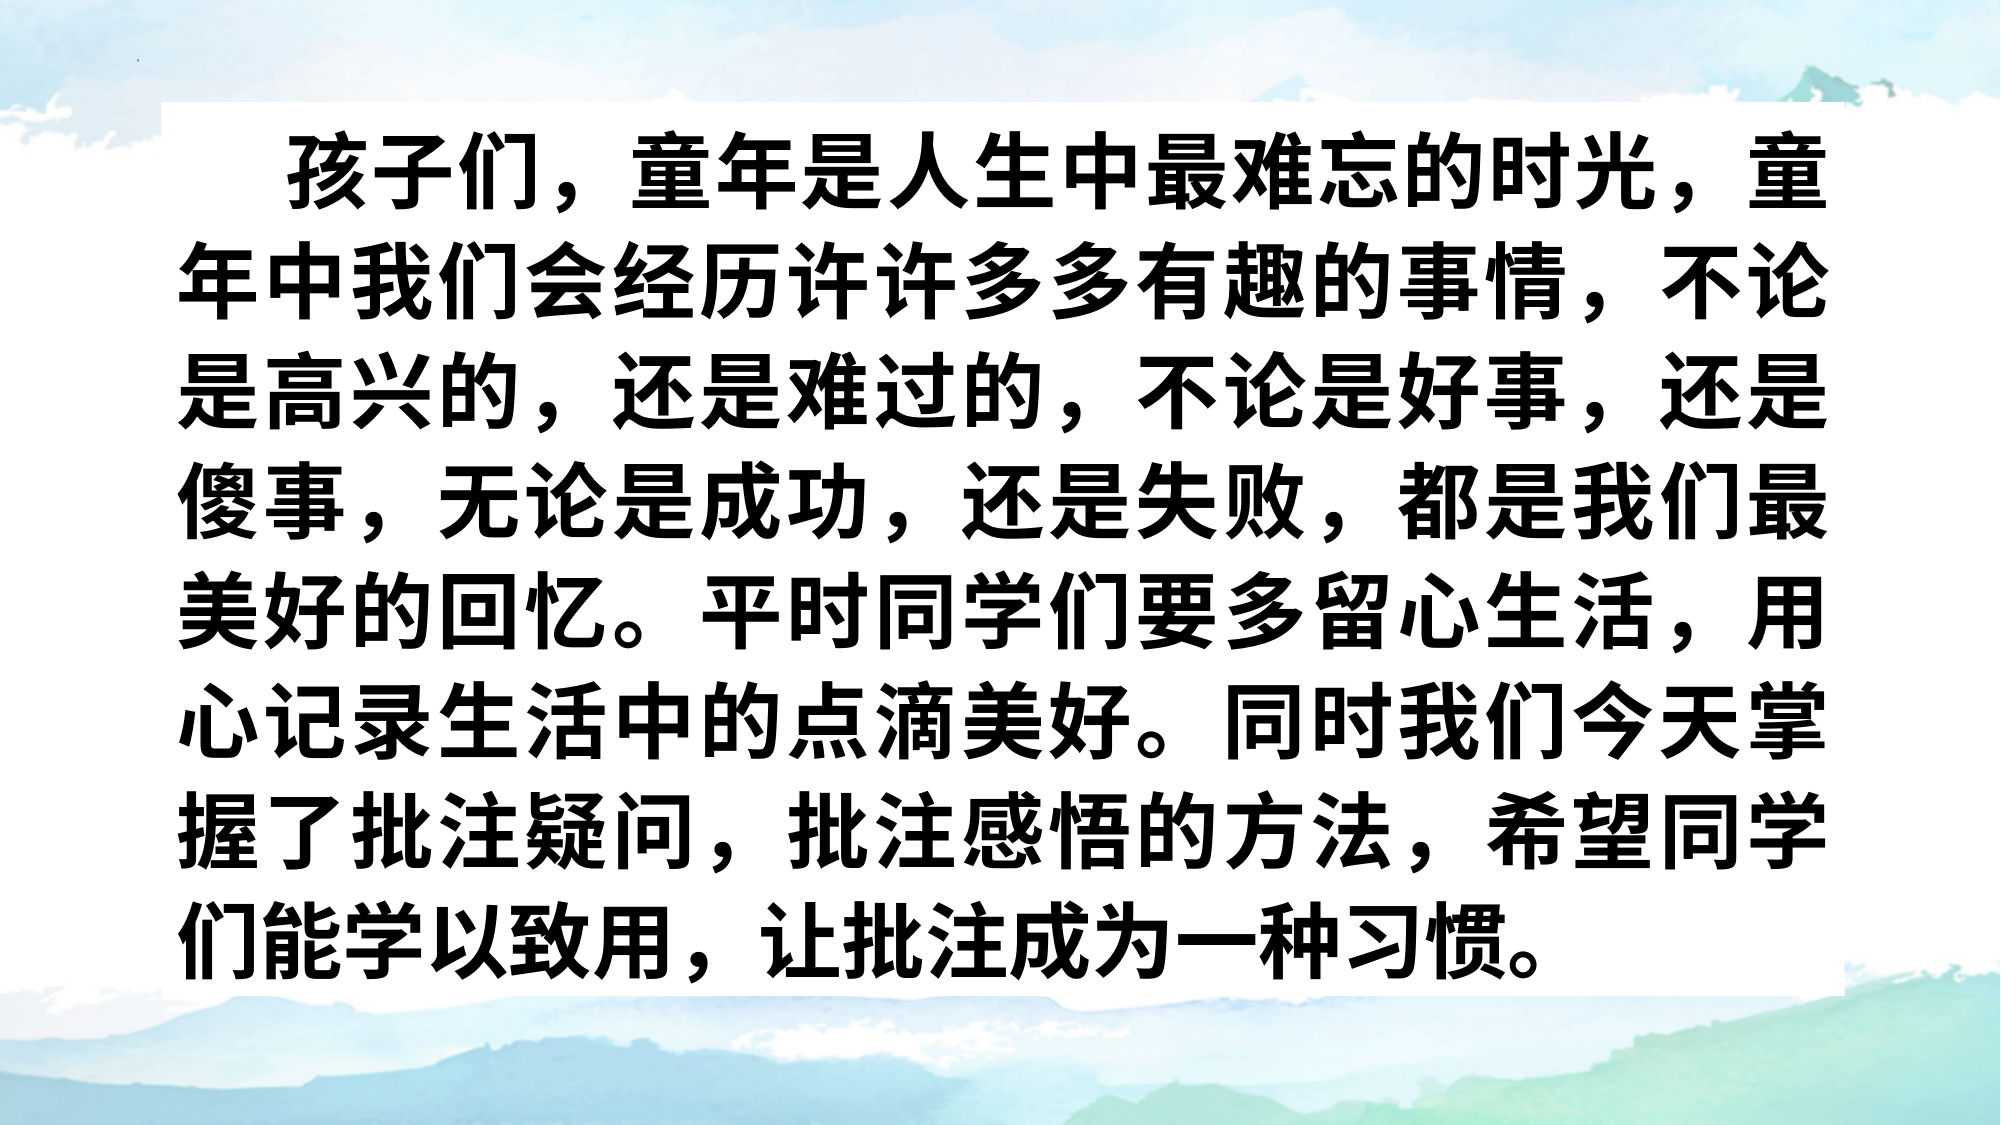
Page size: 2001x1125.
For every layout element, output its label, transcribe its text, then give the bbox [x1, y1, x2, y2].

text_box 孩子们，童年是人生中最难忘的时光，童年中我们会经历许许多多有趣的事情，不论是高兴的，还是难过的，不论是好事，还是傻事，无论是成功，还是失败，都是我们最美好的回忆。平时同学们要多留心生活，用心记录生活中的点滴美好。同时我们今天掌握了批注疑问，批注感悟的方法，希望同学们能学以致用，让批注成为一种习惯。 [161, 101, 1845, 997]
picture [0, 0, 2001, 1125]
